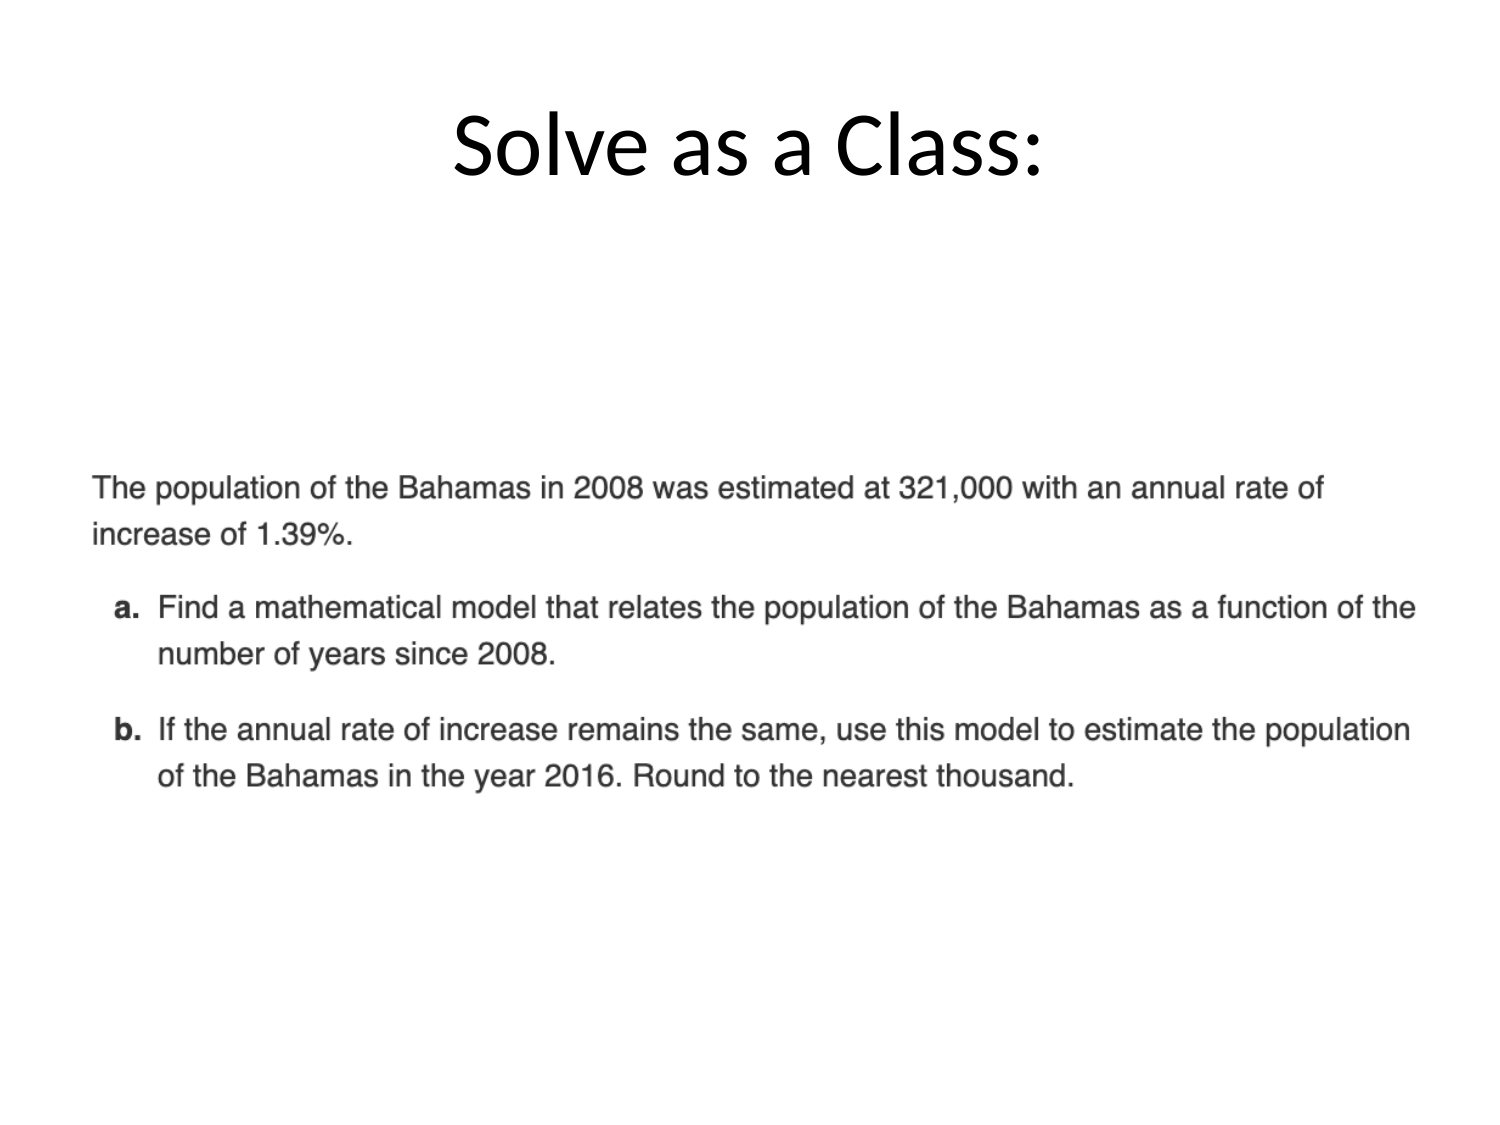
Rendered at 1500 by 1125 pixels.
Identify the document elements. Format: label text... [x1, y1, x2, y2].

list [74, 262, 1426, 1006]
title Solve as a Class: [75, 45, 1425, 233]
